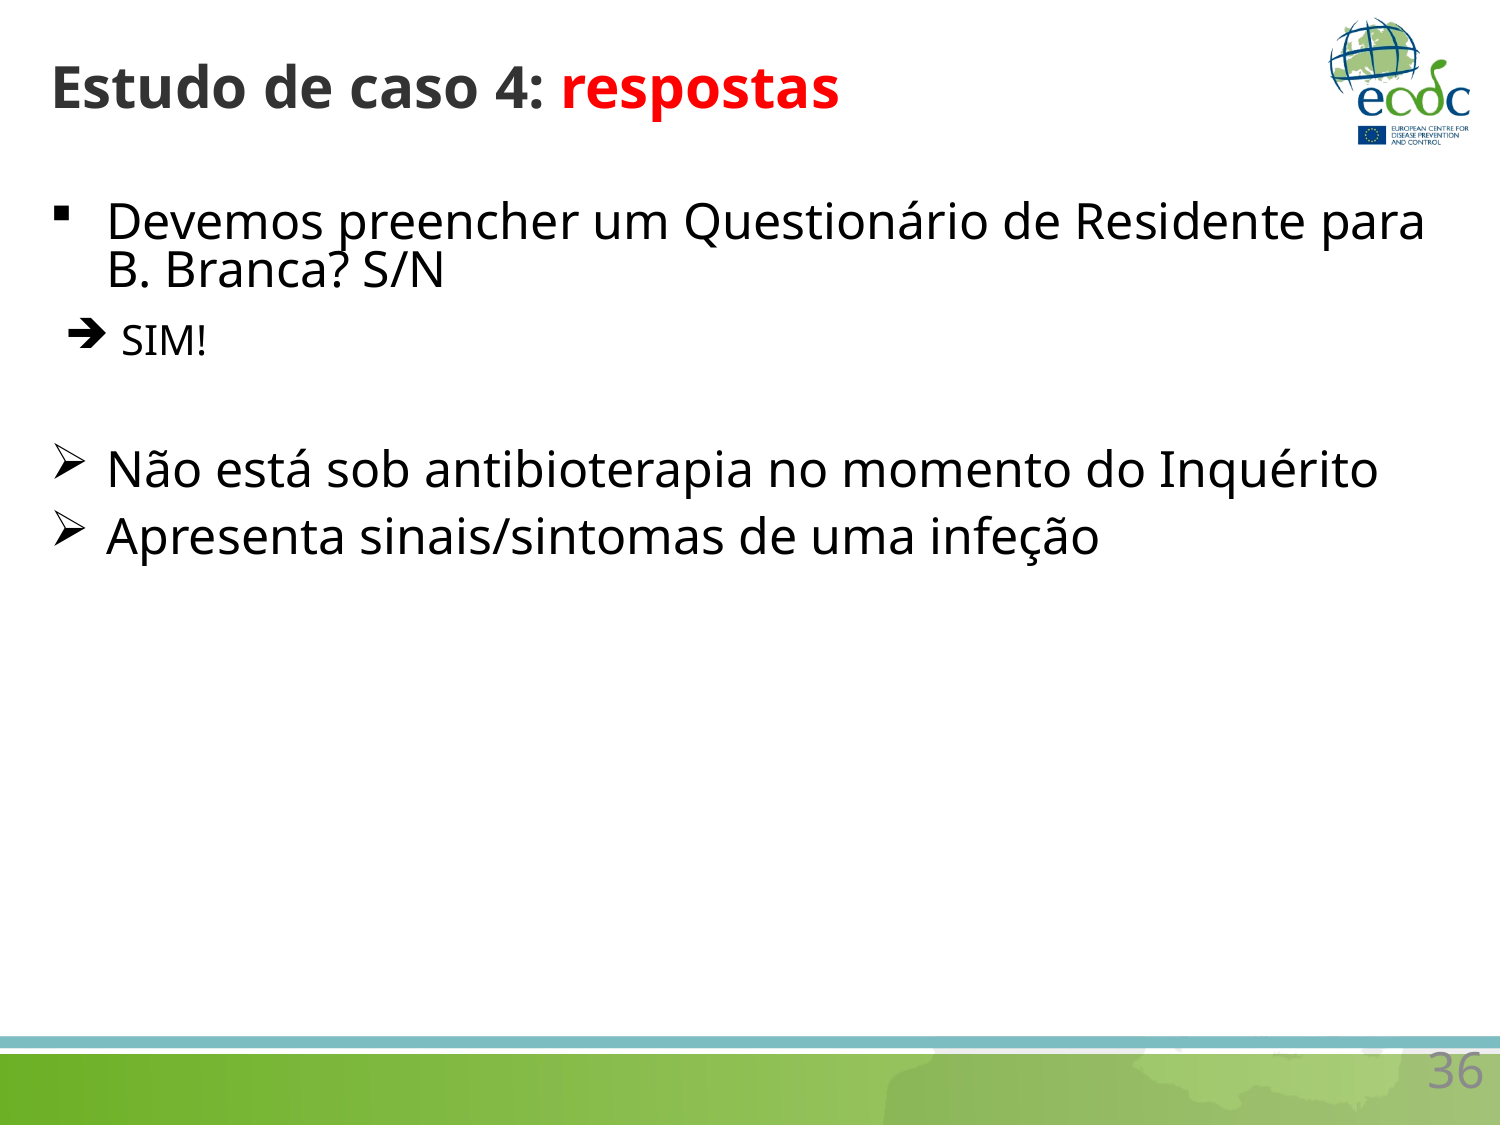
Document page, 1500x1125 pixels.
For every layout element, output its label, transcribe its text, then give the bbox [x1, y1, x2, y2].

slide_number 36 [1149, 1042, 1500, 1103]
title Estudo de caso 4: respostas [49, 58, 1401, 152]
picture [0, 1036, 1500, 1125]
picture [1328, 17, 1473, 148]
list Devemos preencher um Questionário de Residente para B. Branca? S/N Não está sob antibioterapia no momento do Inquérito Apresenta sinais/sintomas de uma infeção [49, 201, 1450, 1015]
text_box SIM! [50, 315, 223, 371]
